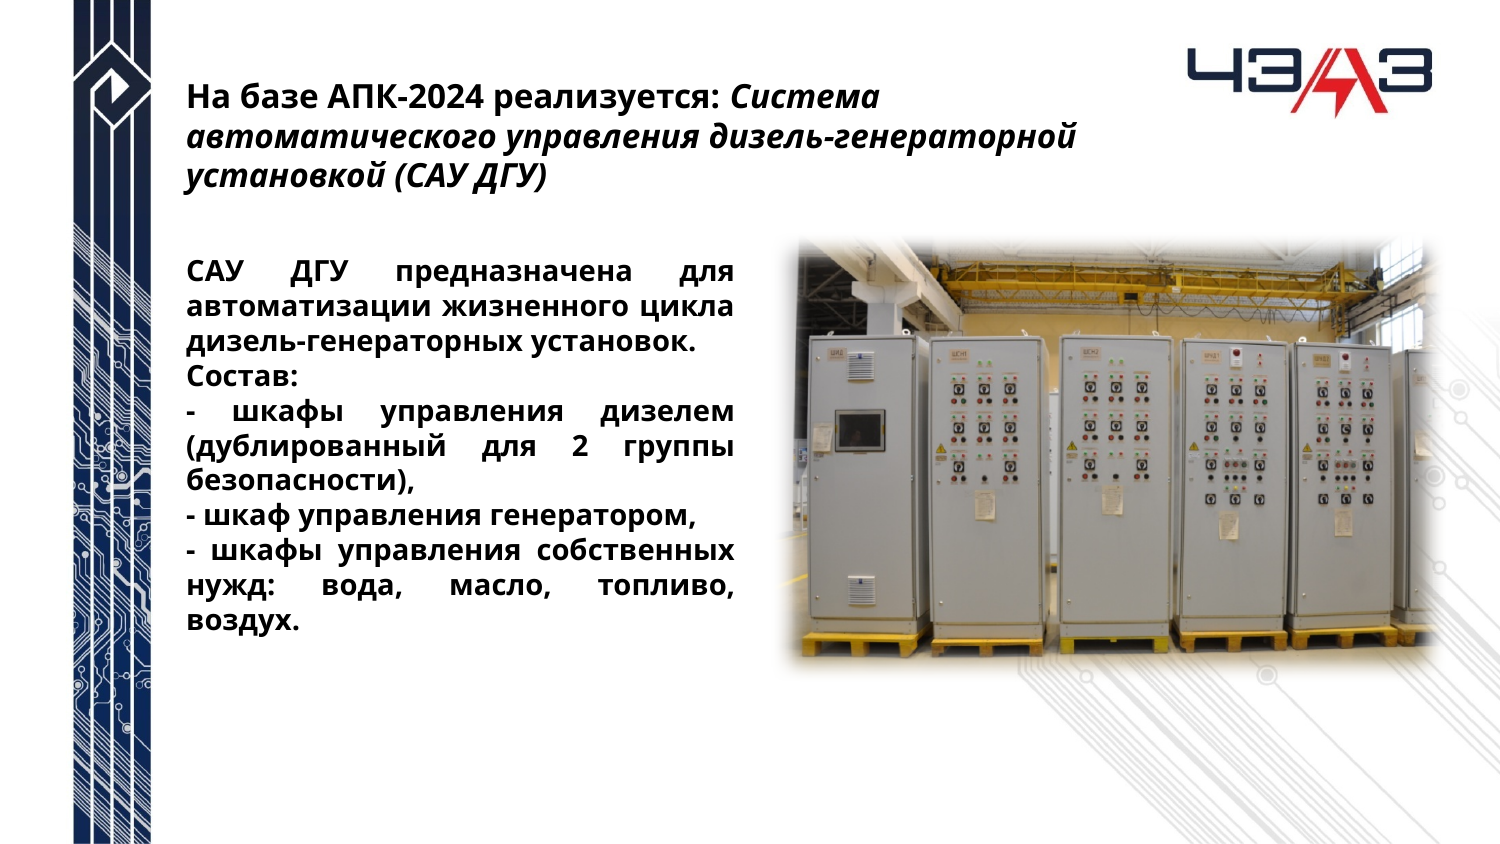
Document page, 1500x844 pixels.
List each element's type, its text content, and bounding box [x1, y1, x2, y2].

text_box На базе АПК-2024 реализуется: Система автоматического управления дизель-генераторной установкой (САУ ДГУ) [171, 67, 1176, 202]
picture [0, 0, 1500, 844]
text_box САУ ДГУ предназначена для автоматизации жизненного цикла дизель-генераторных установок. Состав: - шкафы управления дизелем (дублированный для 2 группы безопасности), - шкаф управления генератором, - шкафы управления собственных нужд: вода, масло, топливо, воздух. [171, 244, 750, 714]
